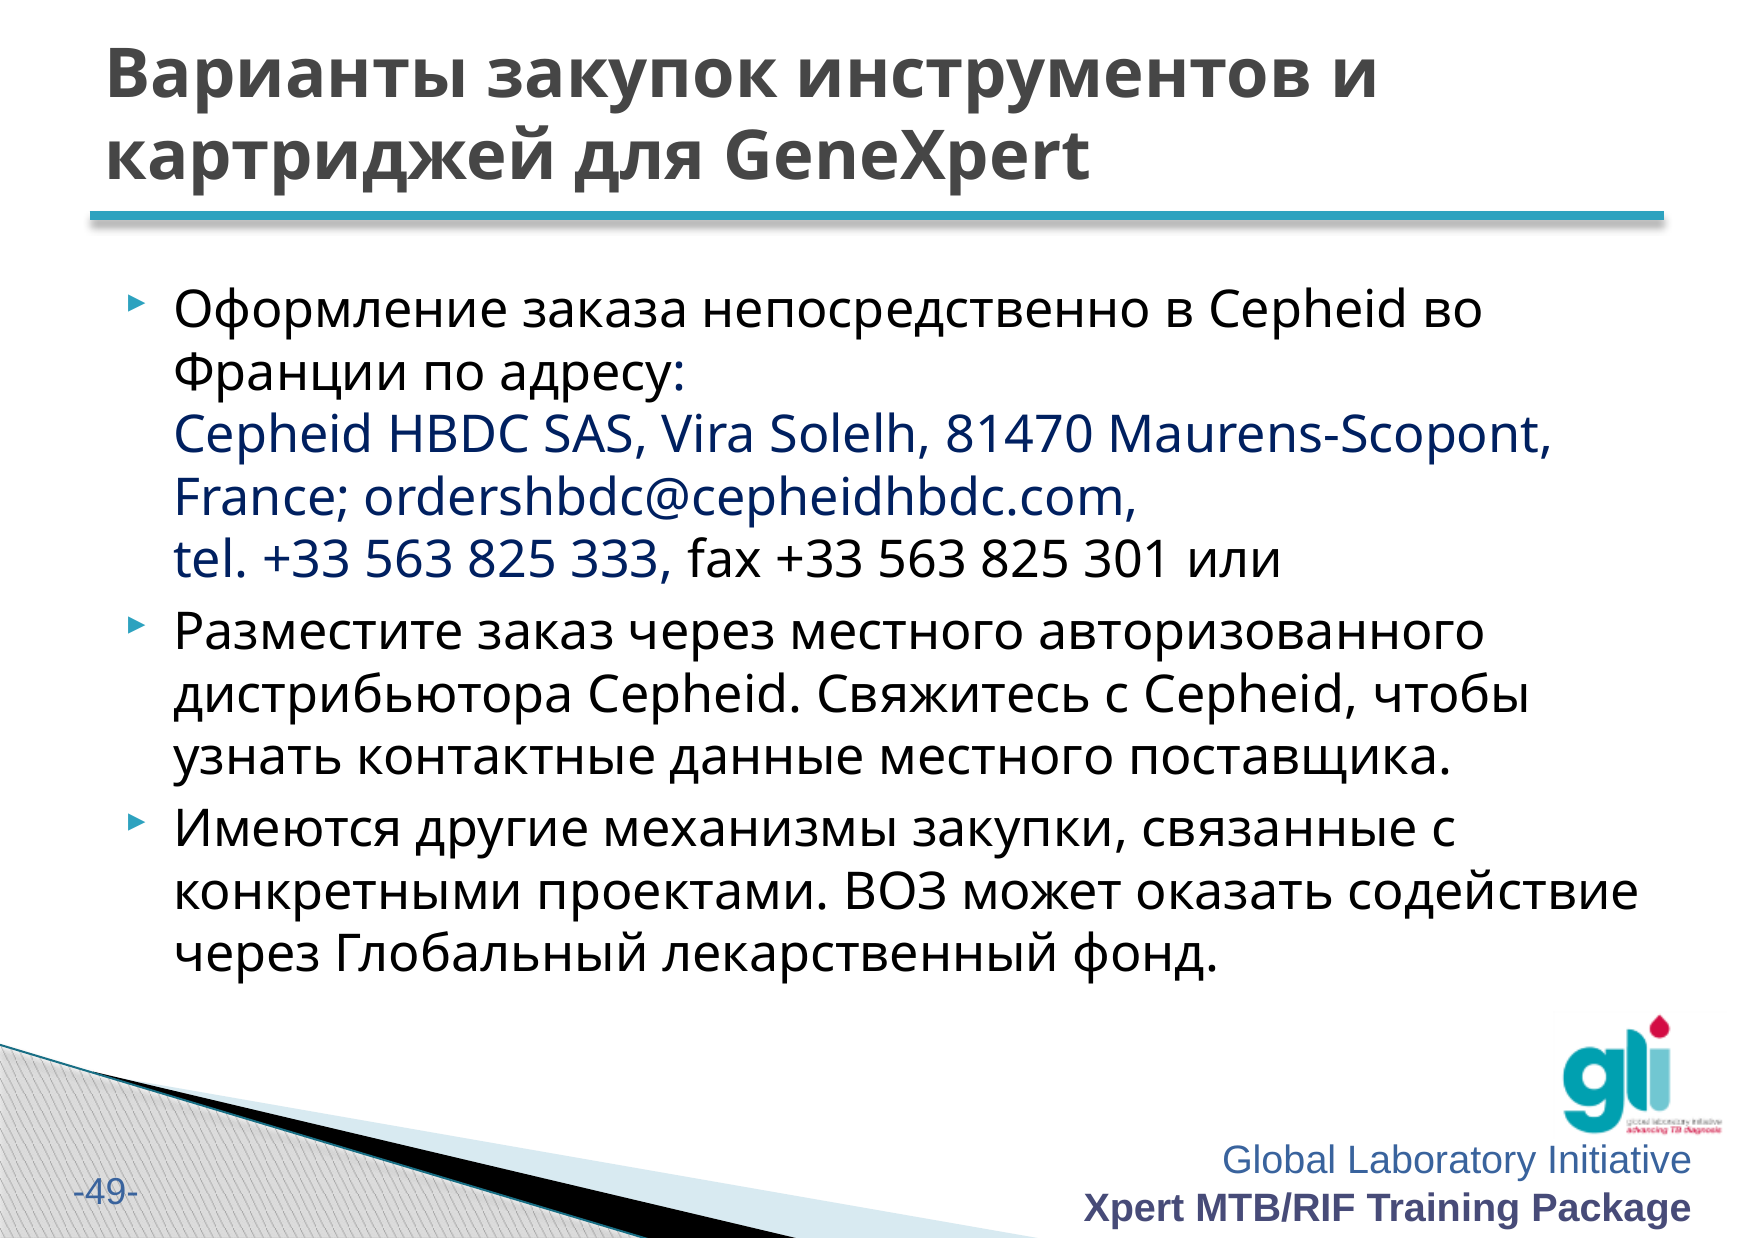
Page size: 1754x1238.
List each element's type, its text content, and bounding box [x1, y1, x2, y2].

list Оформление заказа непосредственно в Cepheid во Франции по адресу: Cepheid HBDC SAS, Vira Solelh, 81470 Maurens-Scopont, France; ordershbdc@cepheidhbdc.com, tel. +33 563 825 333, fax +33 563 825 301 или Разместите заказ через местного авторизованного дистрибьютора Cepheid. Свяжитесь с Cepheid, чтобы узнать контактные данные местного поставщика. Имеются другие механизмы закупки, связанные с конкретными проектами. ВОЗ может оказать содействие через Глобальный лекарственный фонд. [87, 267, 1666, 996]
picture [1553, 1011, 1727, 1139]
title Варианты закупок инструментов и картриджей для GeneXpert [87, 28, 1666, 195]
